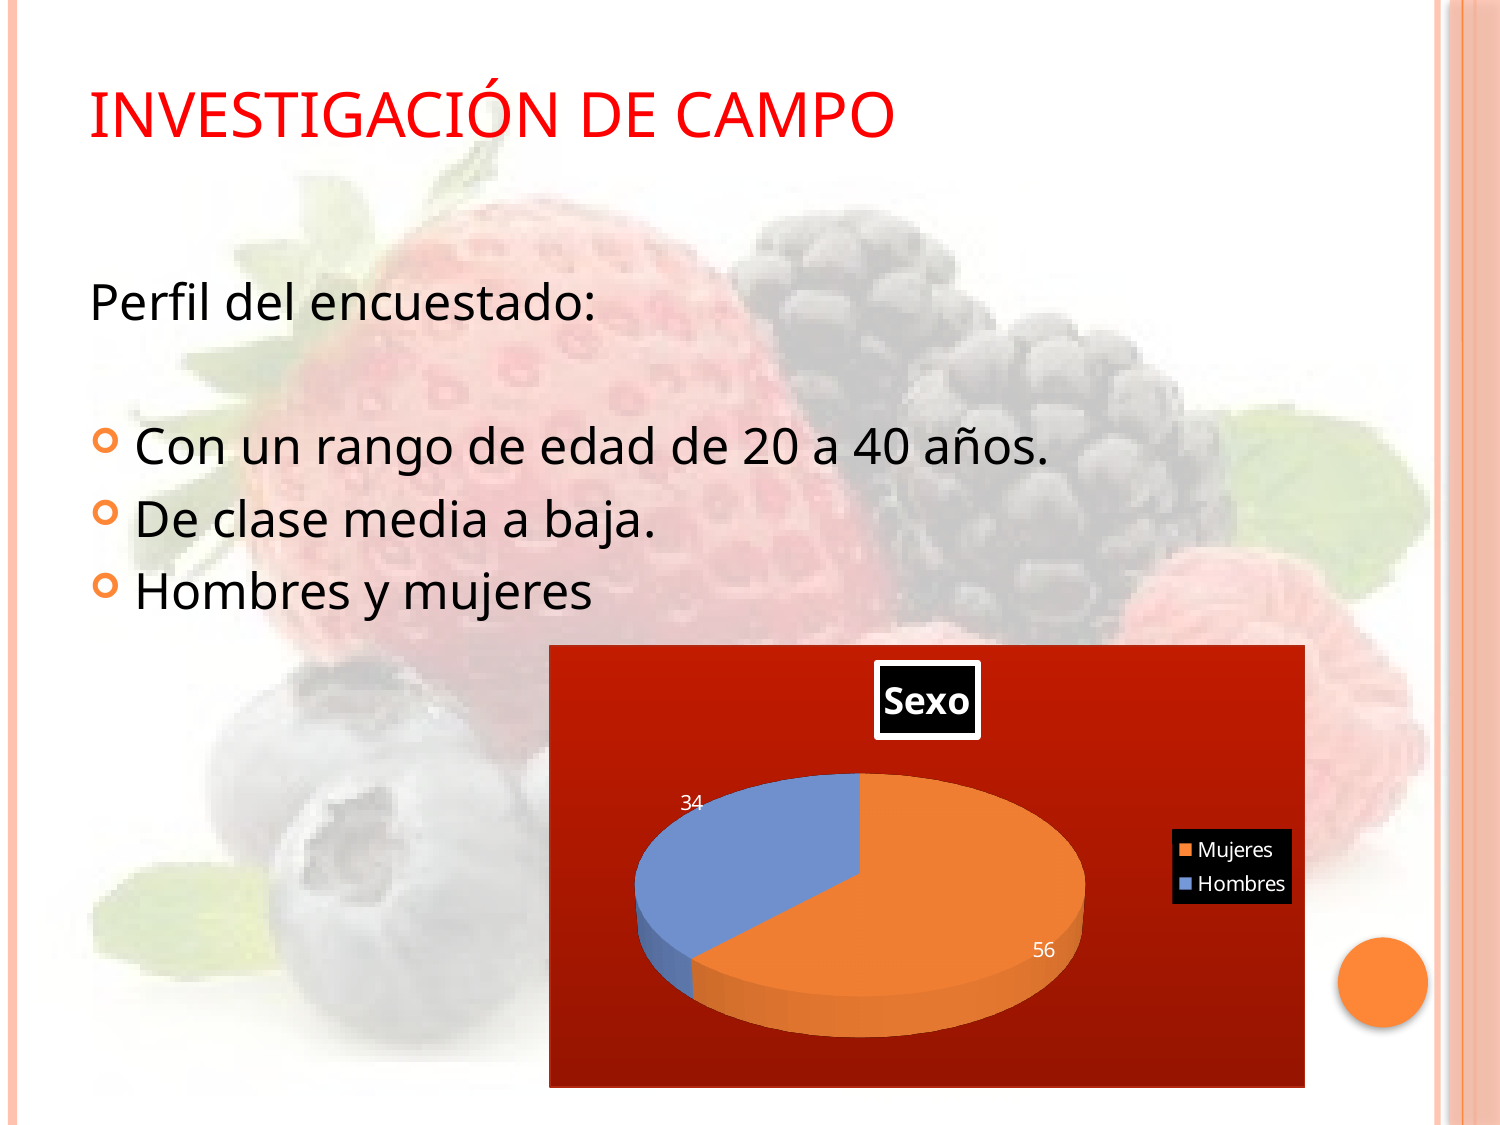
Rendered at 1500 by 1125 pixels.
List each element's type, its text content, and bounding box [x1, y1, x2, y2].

chart [548, 620, 1436, 1089]
list Perfil del encuestado: Con un rango de edad de 20 a 40 años. De clase media a baja. Hombres y mujeres [75, 262, 1300, 1062]
title Investigación de campo [75, 45, 1300, 233]
